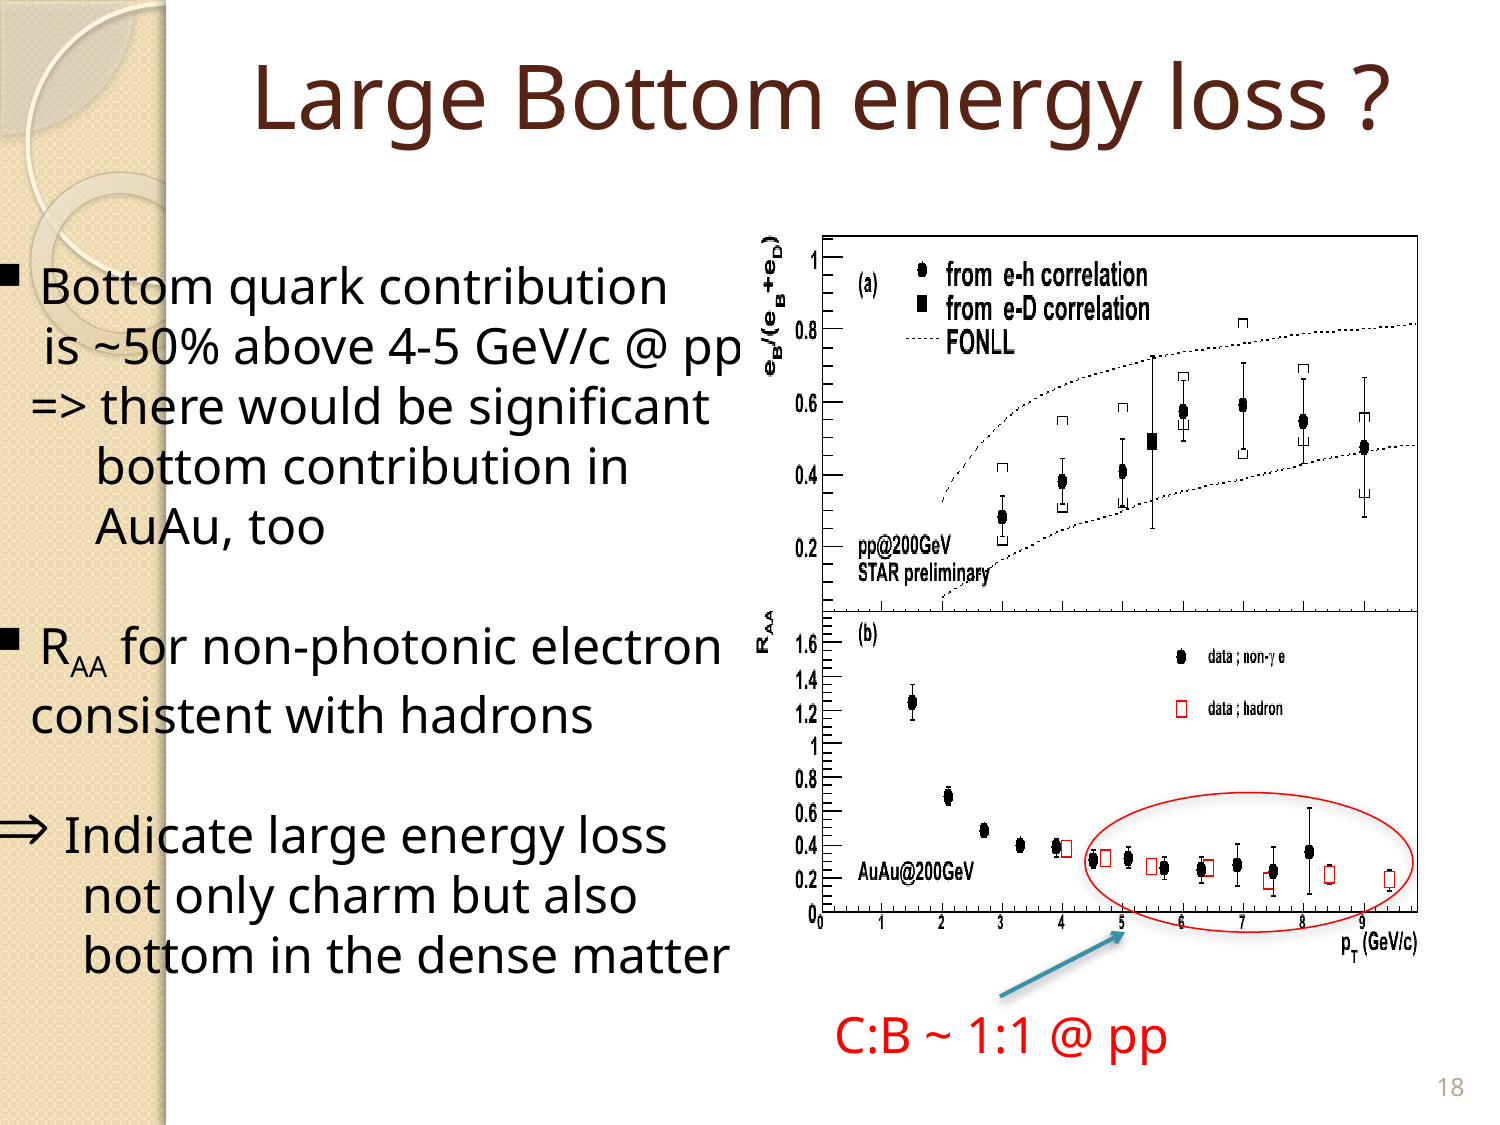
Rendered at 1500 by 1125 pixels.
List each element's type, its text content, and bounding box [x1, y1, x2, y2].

title Large Bottom energy loss ? [235, 0, 1466, 187]
picture [740, 187, 1500, 975]
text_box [999, 931, 1126, 997]
text_box Bottom quark contribution is ~50% above 4-5 GeV/c @ pp => there would be significant bottom contribution in AuAu, too RAA for non-photonic electron consistent with hadrons Indicate large energy loss not only charm but also bottom in the dense matter [0, 187, 773, 991]
slide_number 18 [1413, 1034, 1488, 1113]
text_box C:B ~ 1:1 @ pp [819, 996, 1185, 1072]
